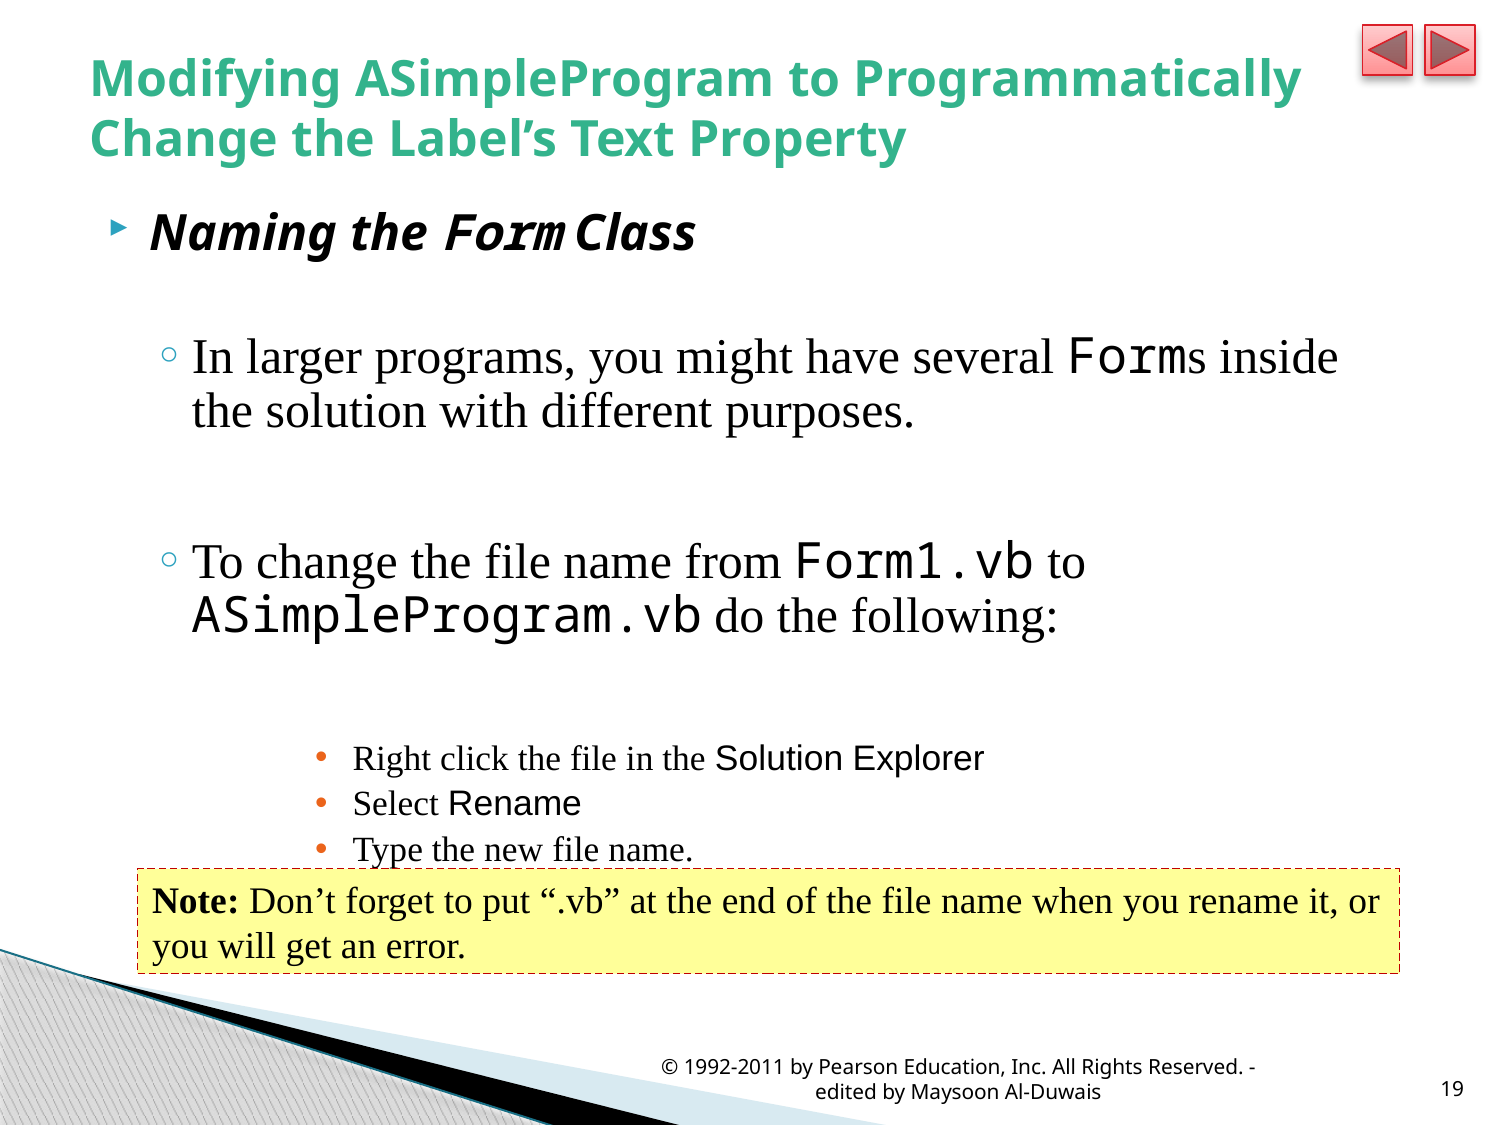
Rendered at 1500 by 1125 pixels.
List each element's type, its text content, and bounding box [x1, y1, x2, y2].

text_box Note: Don’t forget to put “.vb” at the end of the file name when you rename it, or you will get an error. [137, 868, 1400, 974]
slide_number 19 [1418, 1051, 1479, 1112]
list Naming the Form Class In larger programs, you might have several Forms inside the solution with different purposes. To change the file name from Form1.vb to ASimpleProgram.vb do the following: Right click the file in the Solution Explorer Select Rename Type the new file name. [74, 199, 1426, 943]
footer © 1992-2011 by Pearson Education, Inc. All Rights Reserved. - edited by Maysoon Al-Duwais [612, 1051, 1305, 1112]
title Modifying ASimpleProgram to Programmatically Change the Label’s Text Property [75, 12, 1425, 199]
